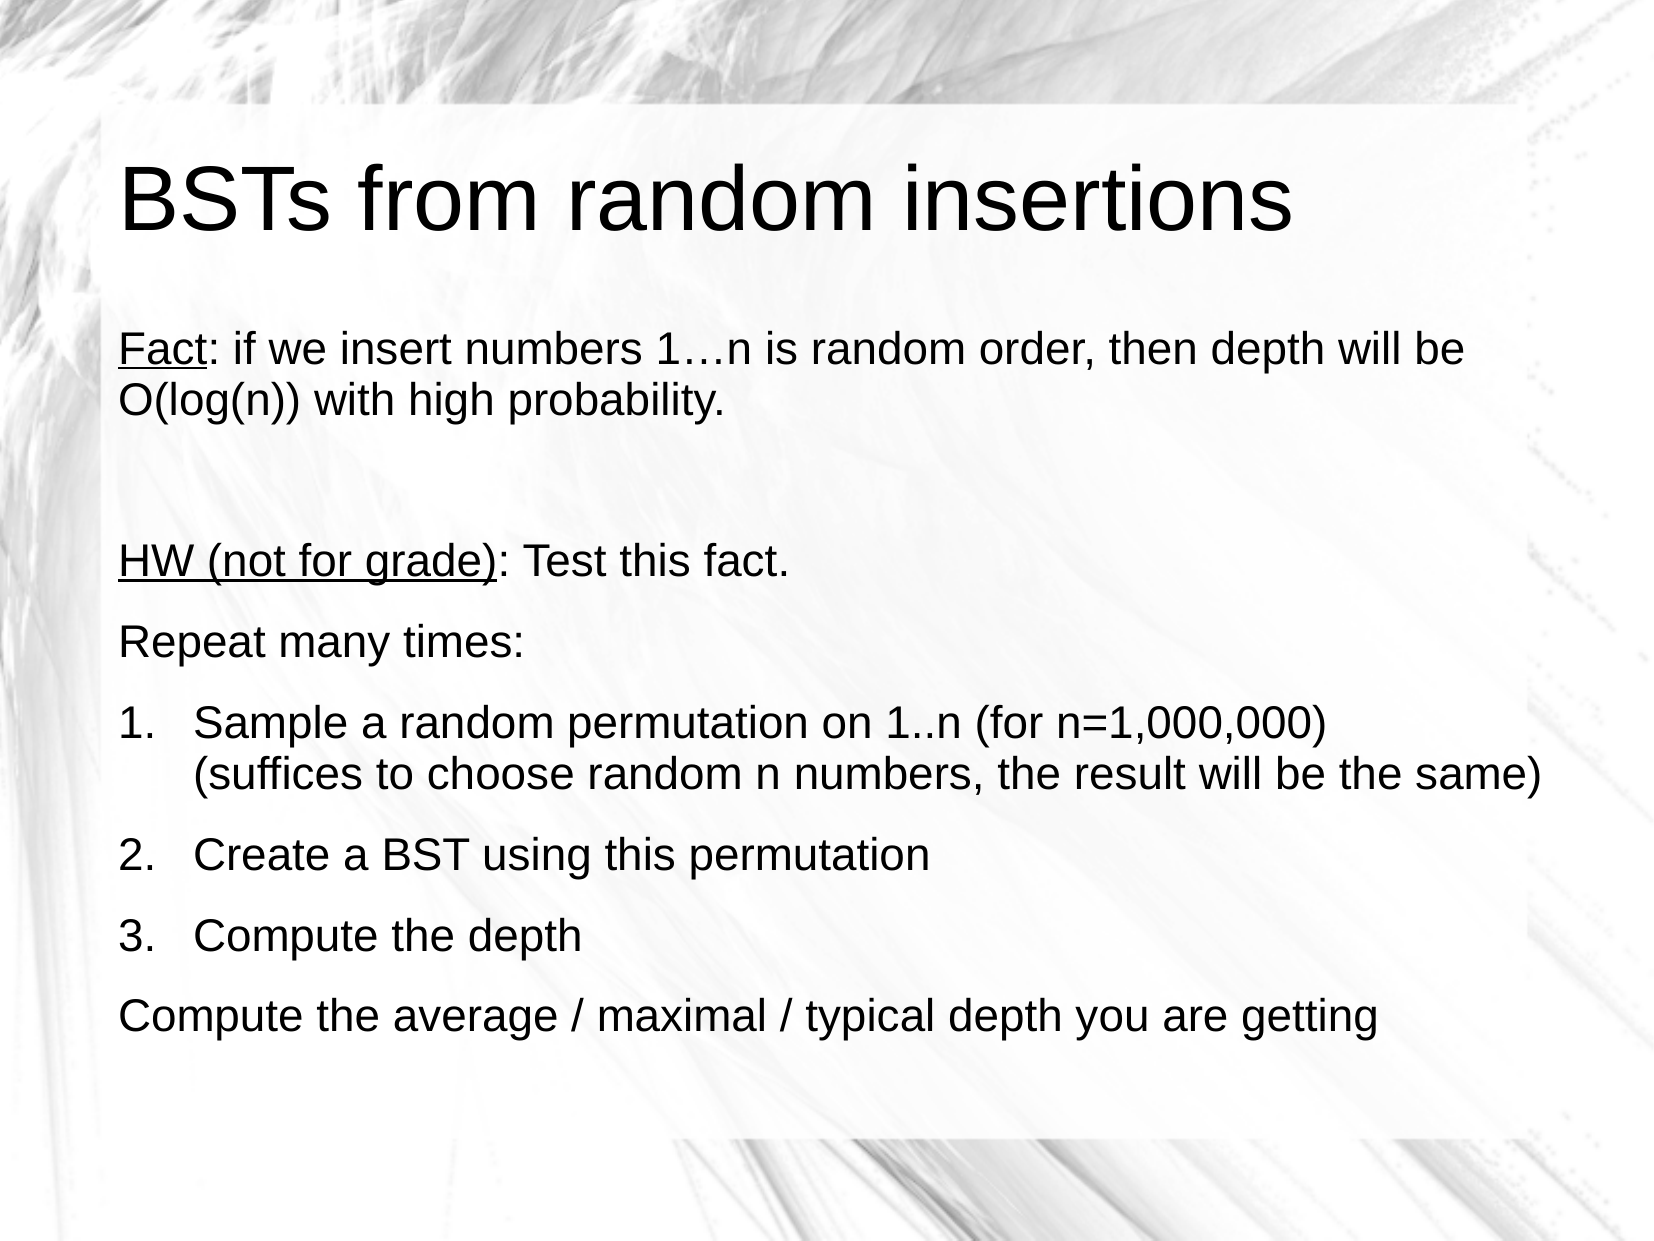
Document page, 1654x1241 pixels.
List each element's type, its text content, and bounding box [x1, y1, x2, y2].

list Fact: if we insert numbers 1…n is random order, then depth will be O(log(n)) with high probability. HW (not for grade): Test this fact. Repeat many times: Sample a random permutation on 1..n (for n=1,000,000) (suffices to choose random n numbers, the result will be the same) Create a BST using this permutation Compute the depth Compute the average / maximal / typical depth you are getting [118, 319, 1571, 1109]
title BSTs from random insertions [118, 93, 1506, 299]
picture [0, 0, 1654, 1241]
